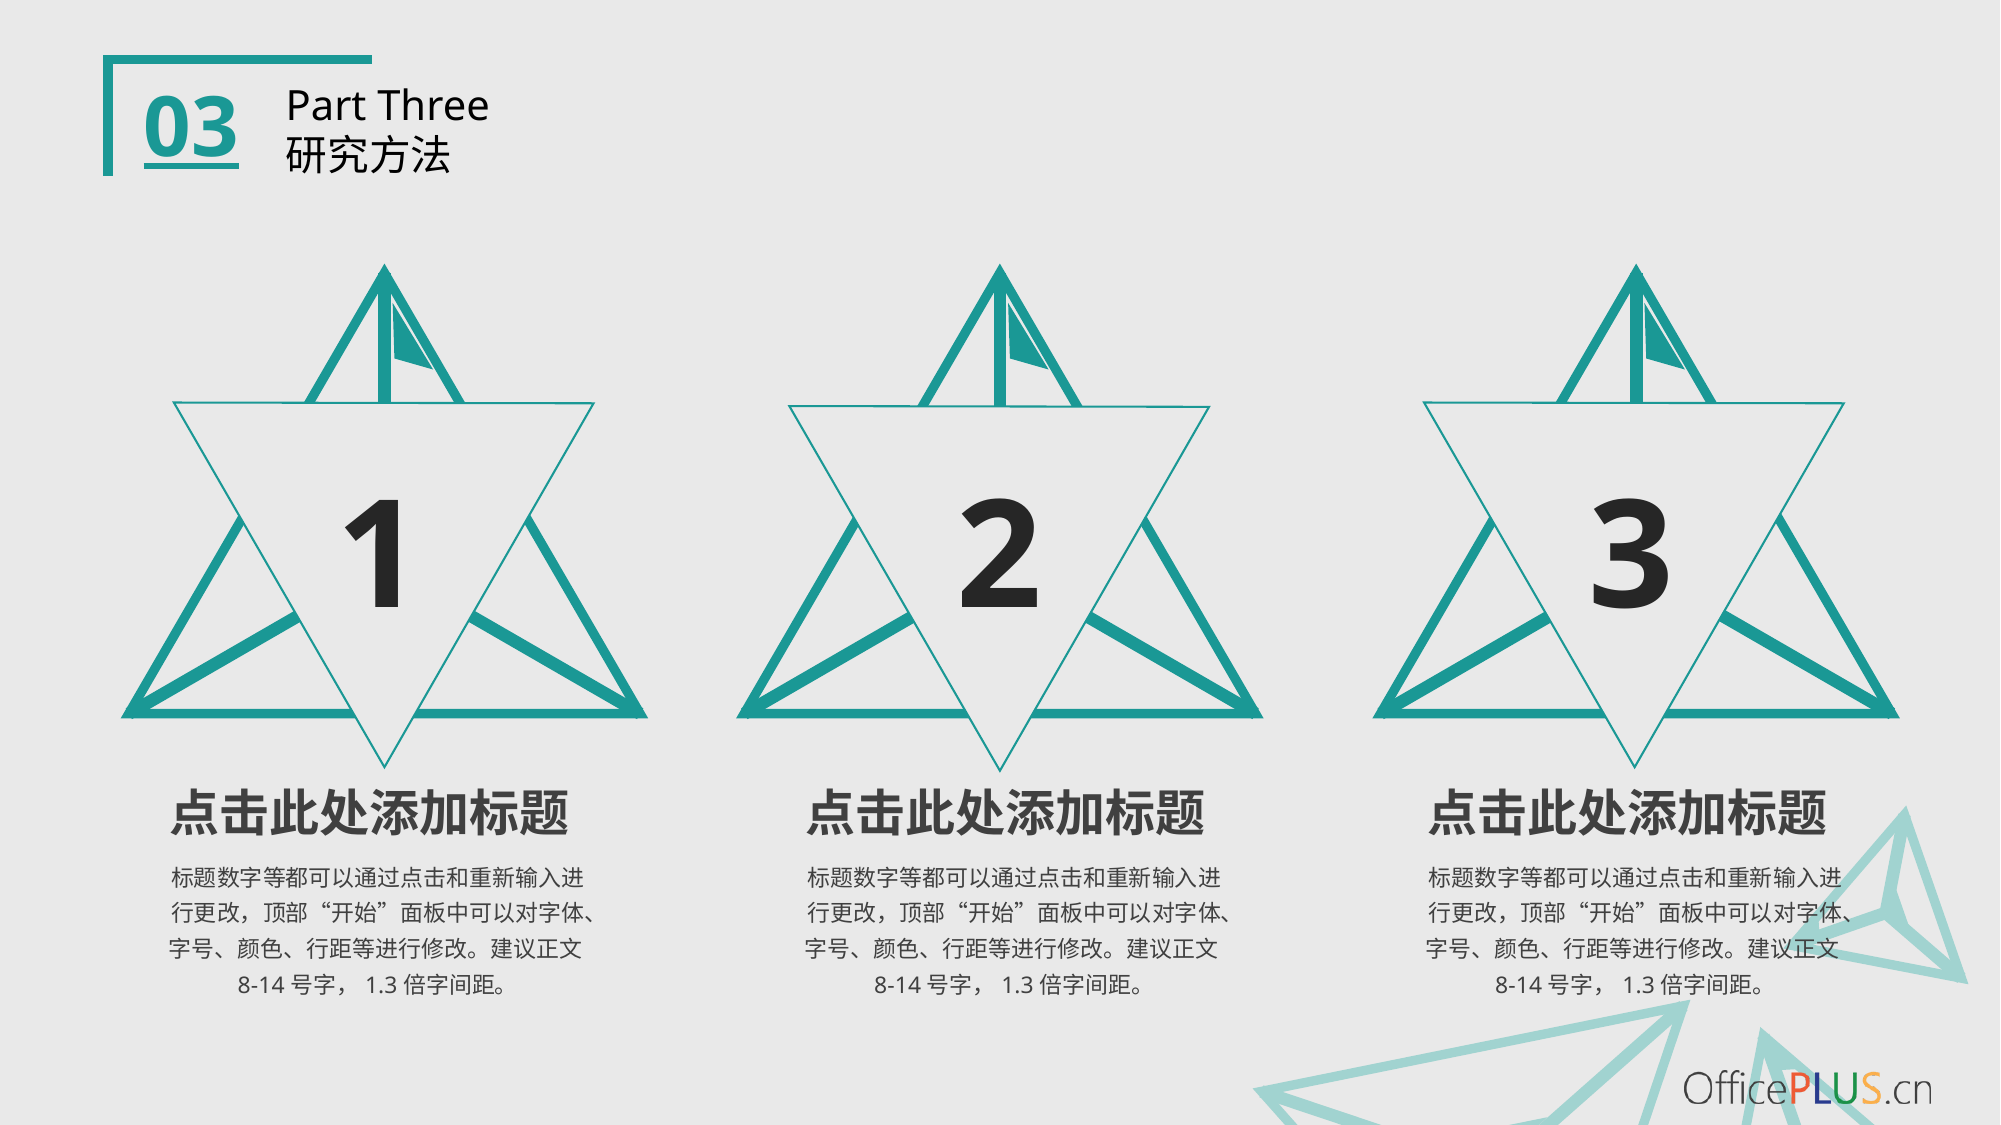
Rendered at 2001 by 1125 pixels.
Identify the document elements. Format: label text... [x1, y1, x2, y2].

picture [1684, 1070, 1931, 1104]
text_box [1380, 272, 1892, 714]
text_box 点击此处添加标题 [154, 773, 585, 847]
text_box [965, 714, 1034, 773]
text_box Part Three 研究方法 [270, 71, 631, 186]
text_box 标题数字等都可以通过点击和重新输入进行更改，顶部“开始”面板中可以对字体、字号、颜色、行距等进行修改。建议正文8-14号字，1.3倍字间距。 [787, 847, 1242, 1006]
text_box 点击此处添加标题 [1412, 773, 1842, 847]
text_box 标题数字等都可以通过点击和重新输入进行更改，顶部“开始”面板中可以对字体、字号、颜色、行距等进行修改。建议正文8-14号字，1.3倍字间距。 [150, 847, 606, 1006]
text_box [1602, 714, 1667, 770]
text_box 标题数字等都可以通过点击和重新输入进行更改，顶部“开始”面板中可以对字体、字号、颜色、行距等进行修改。建议正文8-14号字，1.3倍字间距。 [1408, 847, 1863, 1006]
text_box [128, 272, 641, 714]
text_box 03 [128, 66, 271, 181]
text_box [744, 272, 1256, 714]
text_box [352, 714, 417, 770]
text_box 点击此处添加标题 [791, 773, 1221, 847]
